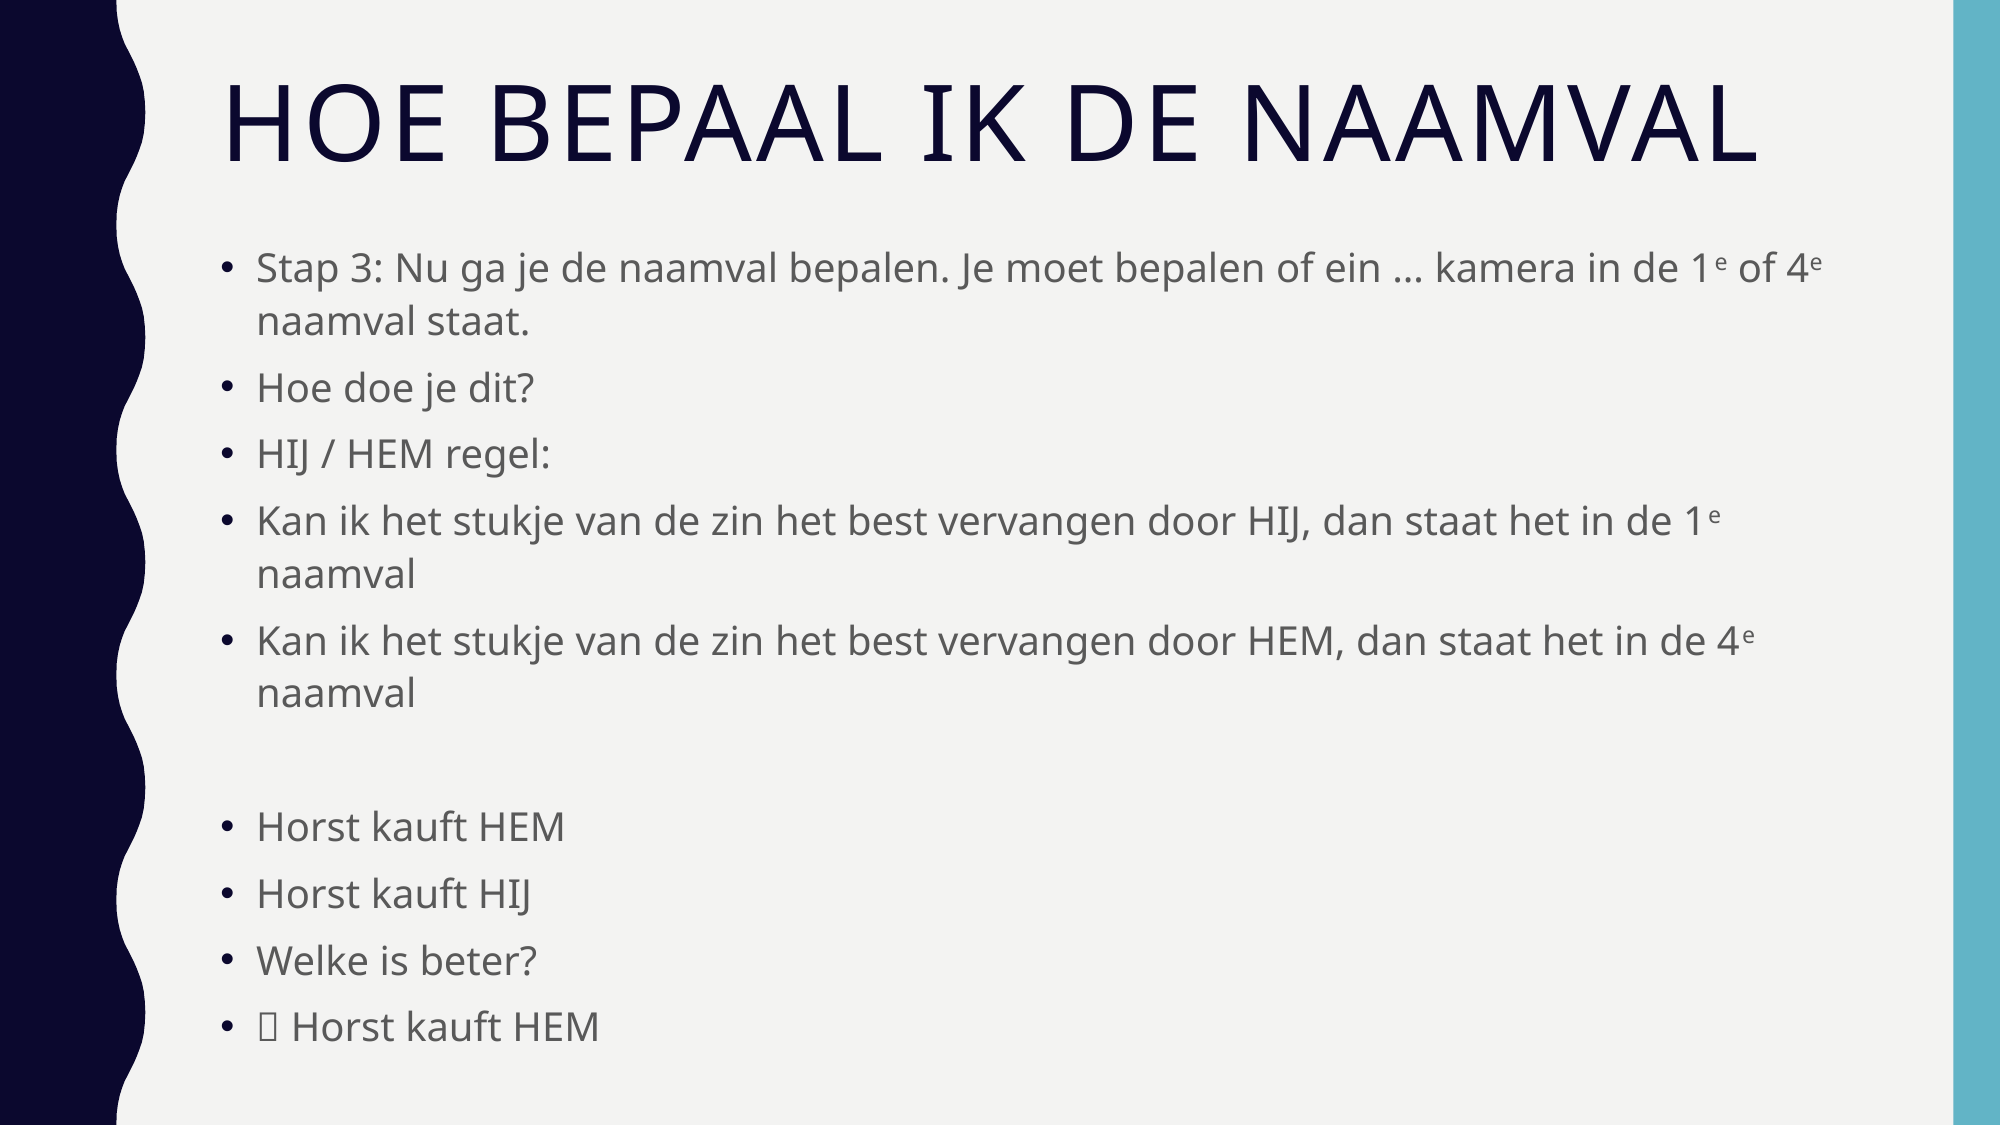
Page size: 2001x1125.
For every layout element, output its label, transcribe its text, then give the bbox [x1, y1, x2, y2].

list Stap 3: Nu ga je de naamval bepalen. Je moet bepalen of ein … kamera in de 1e of 4e naamval staat. Hoe doe je dit? HIJ / HEM regel: Kan ik het stukje van de zin het best vervangen door HIJ, dan staat het in de 1e naamval Kan ik het stukje van de zin het best vervangen door HEM, dan staat het in de 4e naamval Horst kauft HEM Horst kauft HIJ Welke is beter?  Horst kauft HEM [205, 230, 1875, 1063]
title Hoe bepaal ik de naamval [205, 62, 1875, 230]
